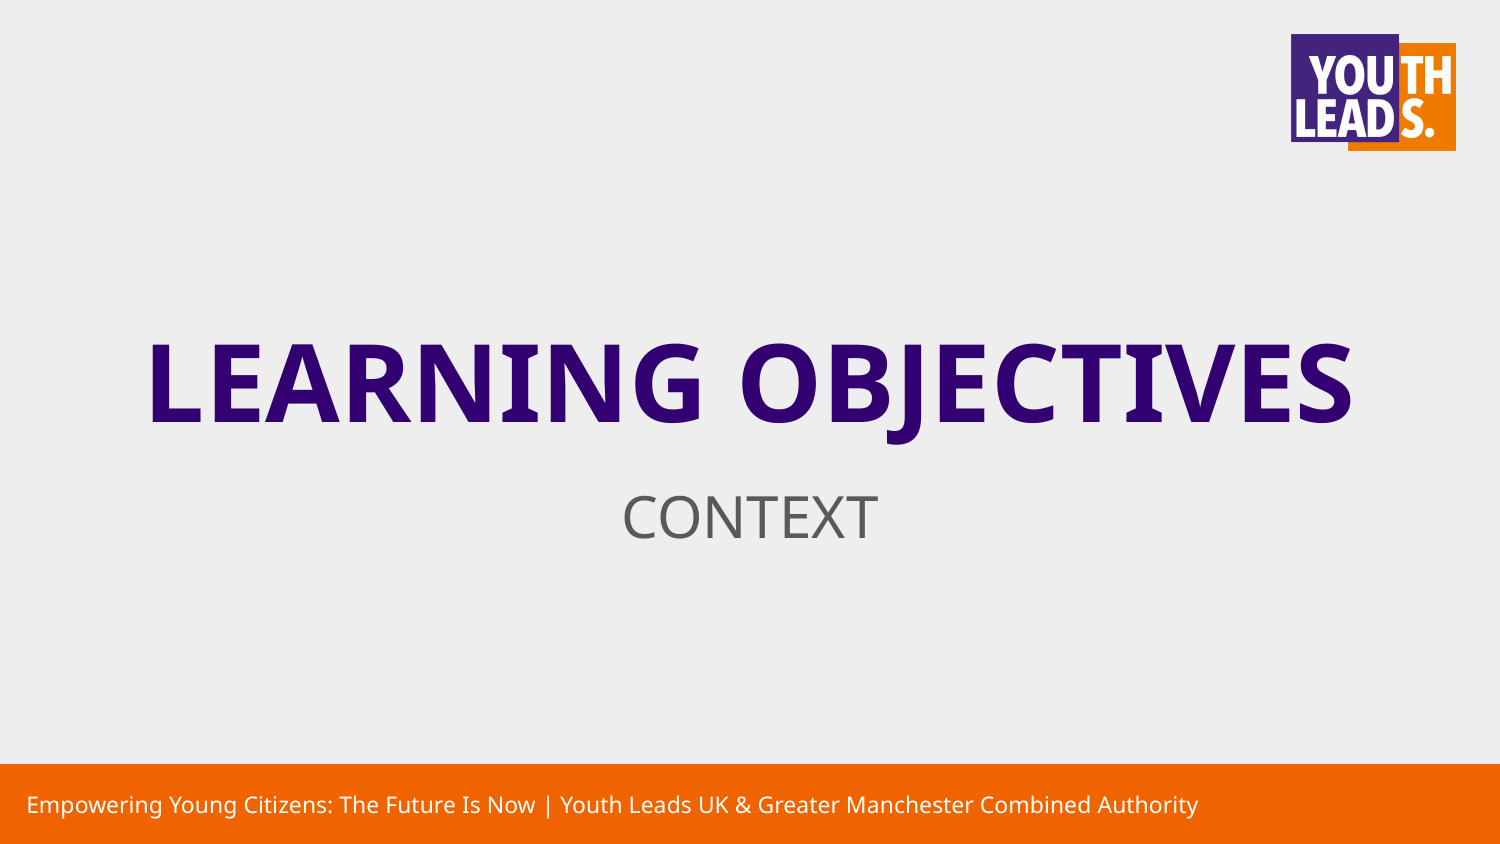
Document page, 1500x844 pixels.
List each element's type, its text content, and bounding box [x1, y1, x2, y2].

title LEARNING OBJECTIVES [51, 122, 1449, 459]
subtitle CONTEXT [51, 464, 1449, 595]
picture [1291, 34, 1456, 151]
